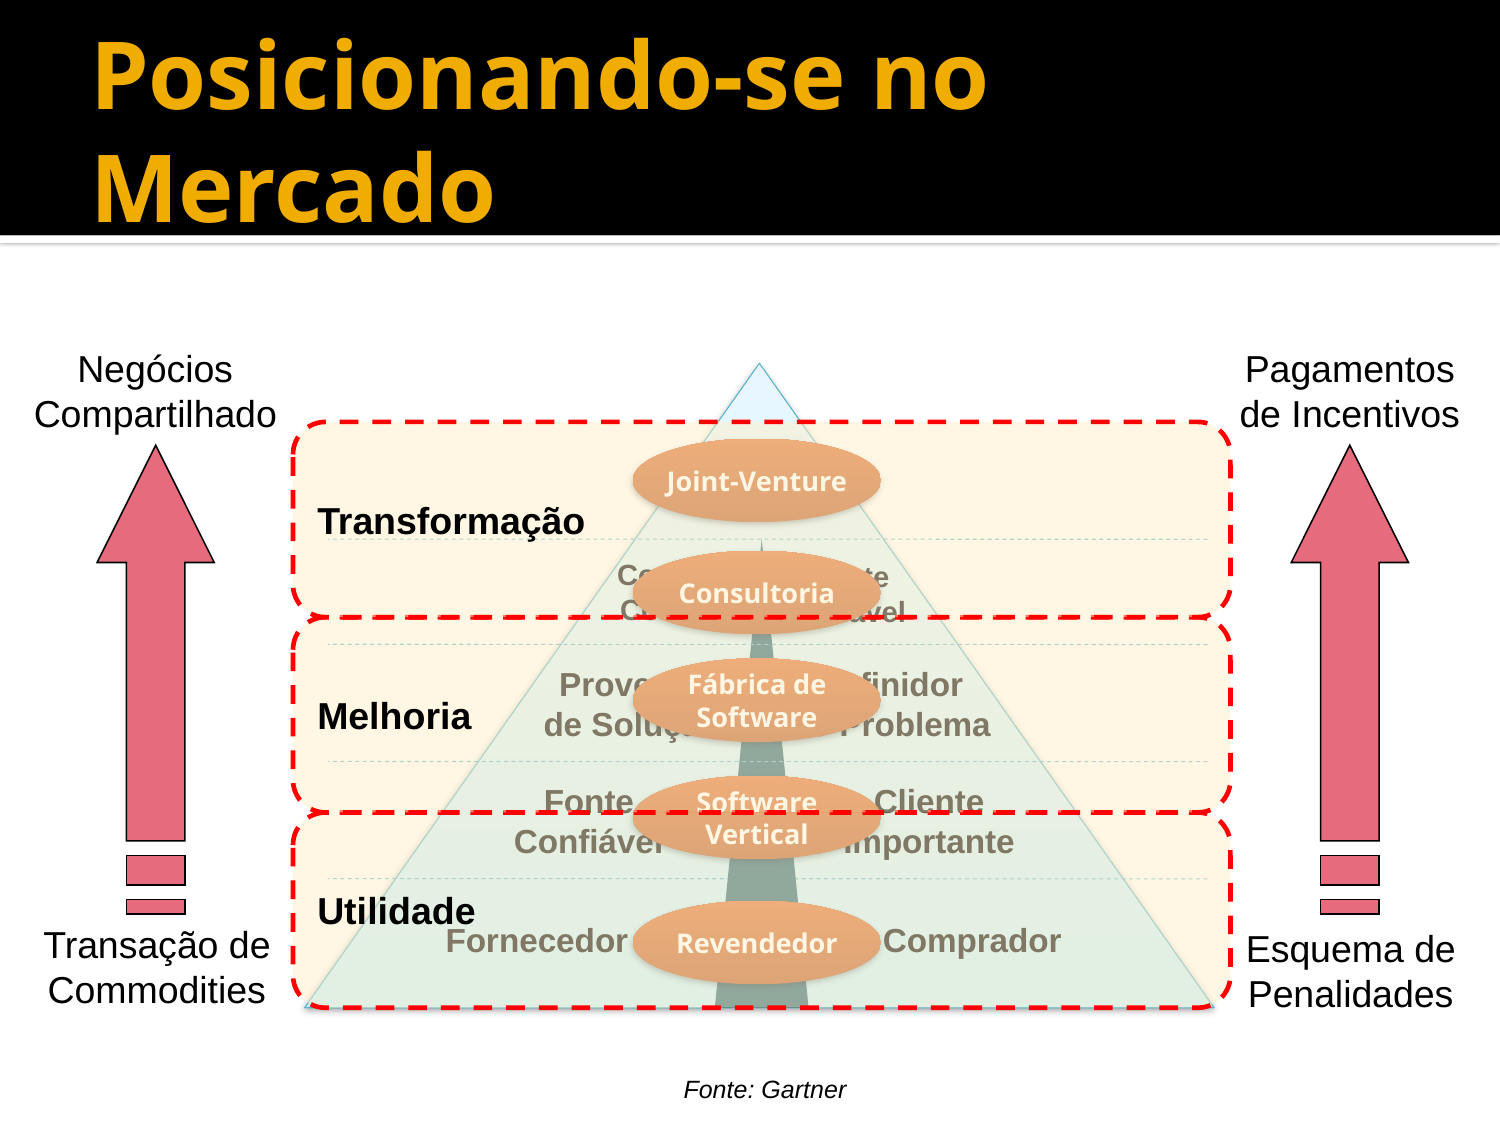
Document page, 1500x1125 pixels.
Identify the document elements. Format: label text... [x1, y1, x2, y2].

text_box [1223, 337, 1477, 1025]
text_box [292, 421, 1231, 1008]
title Posicionando-se no Mercado [75, 25, 1425, 231]
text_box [11, 337, 299, 1021]
text_box Fonte: Gartner [668, 1066, 862, 1112]
text_box [718, 362, 800, 420]
